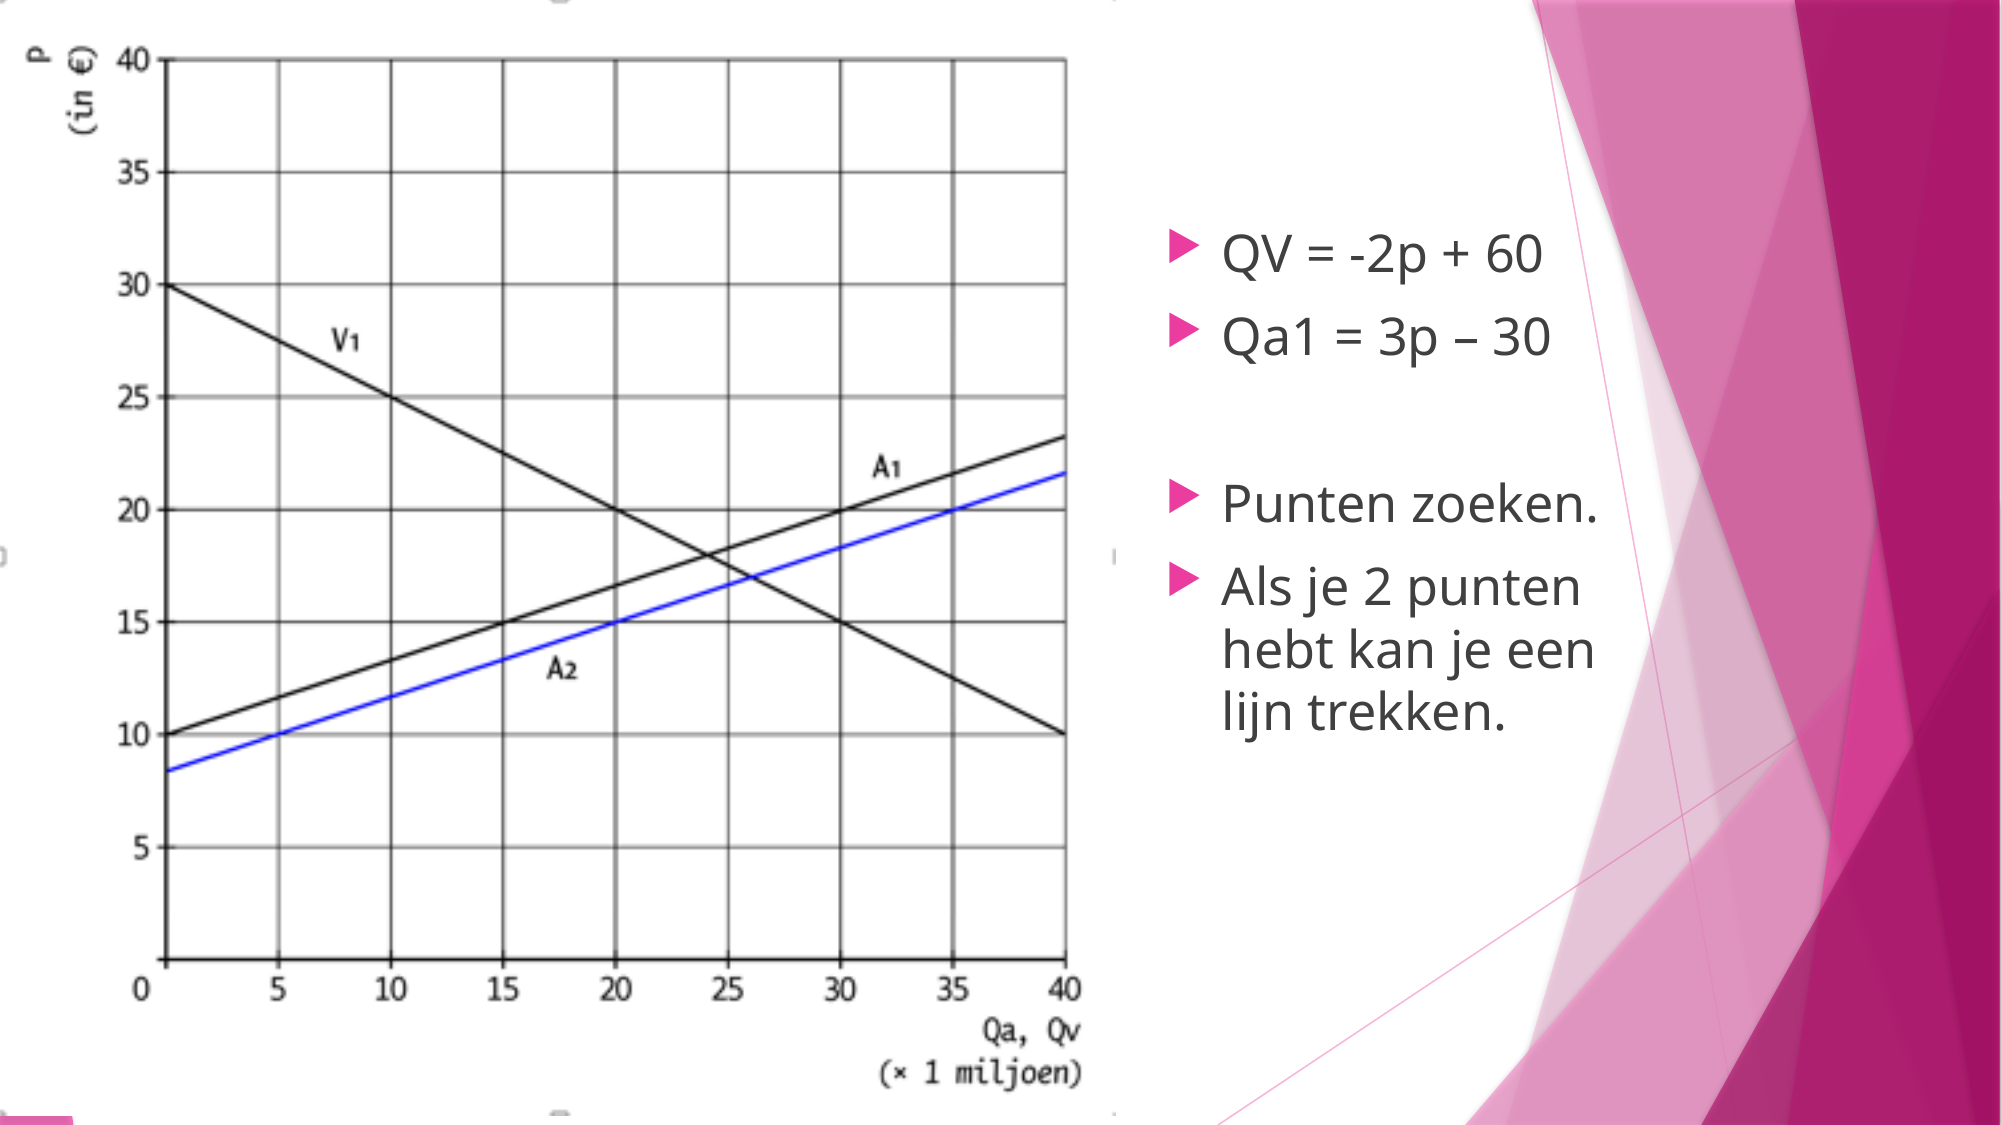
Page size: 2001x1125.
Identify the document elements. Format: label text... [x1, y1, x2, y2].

picture [0, 0, 1116, 1116]
list QV = -2p + 60 Qa1 = 3p – 30 Punten zoeken. Als je 2 punten hebt kan je een lijn trekken. [1150, 213, 1633, 991]
